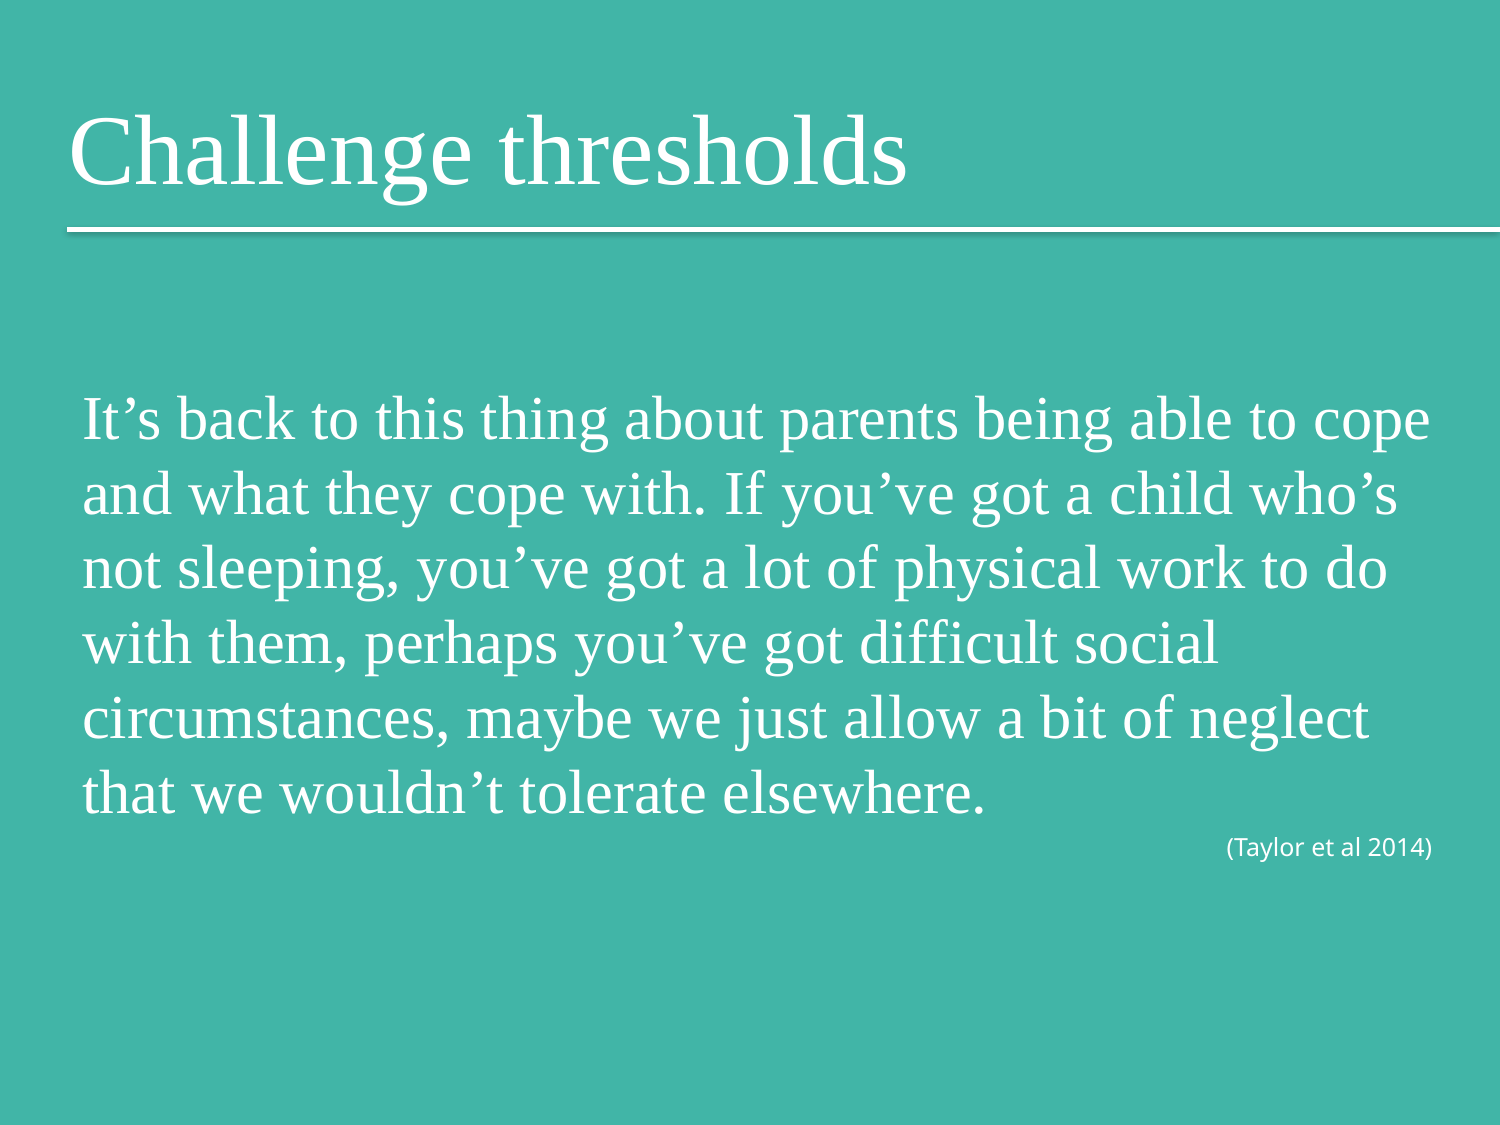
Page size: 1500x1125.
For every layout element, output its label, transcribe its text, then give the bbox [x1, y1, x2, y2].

text_box Challenge thresholds [53, 11, 1389, 300]
list It’s back to this thing about parents being able to cope and what they cope with. If you’ve got a child who’s not sleeping, you’ve got a lot of physical work to do with them, perhaps you’ve got difficult social circumstances, maybe we just allow a bit of neglect that we wouldn’t tolerate elsewhere. (Taylor et al 2014) [67, 369, 1448, 884]
